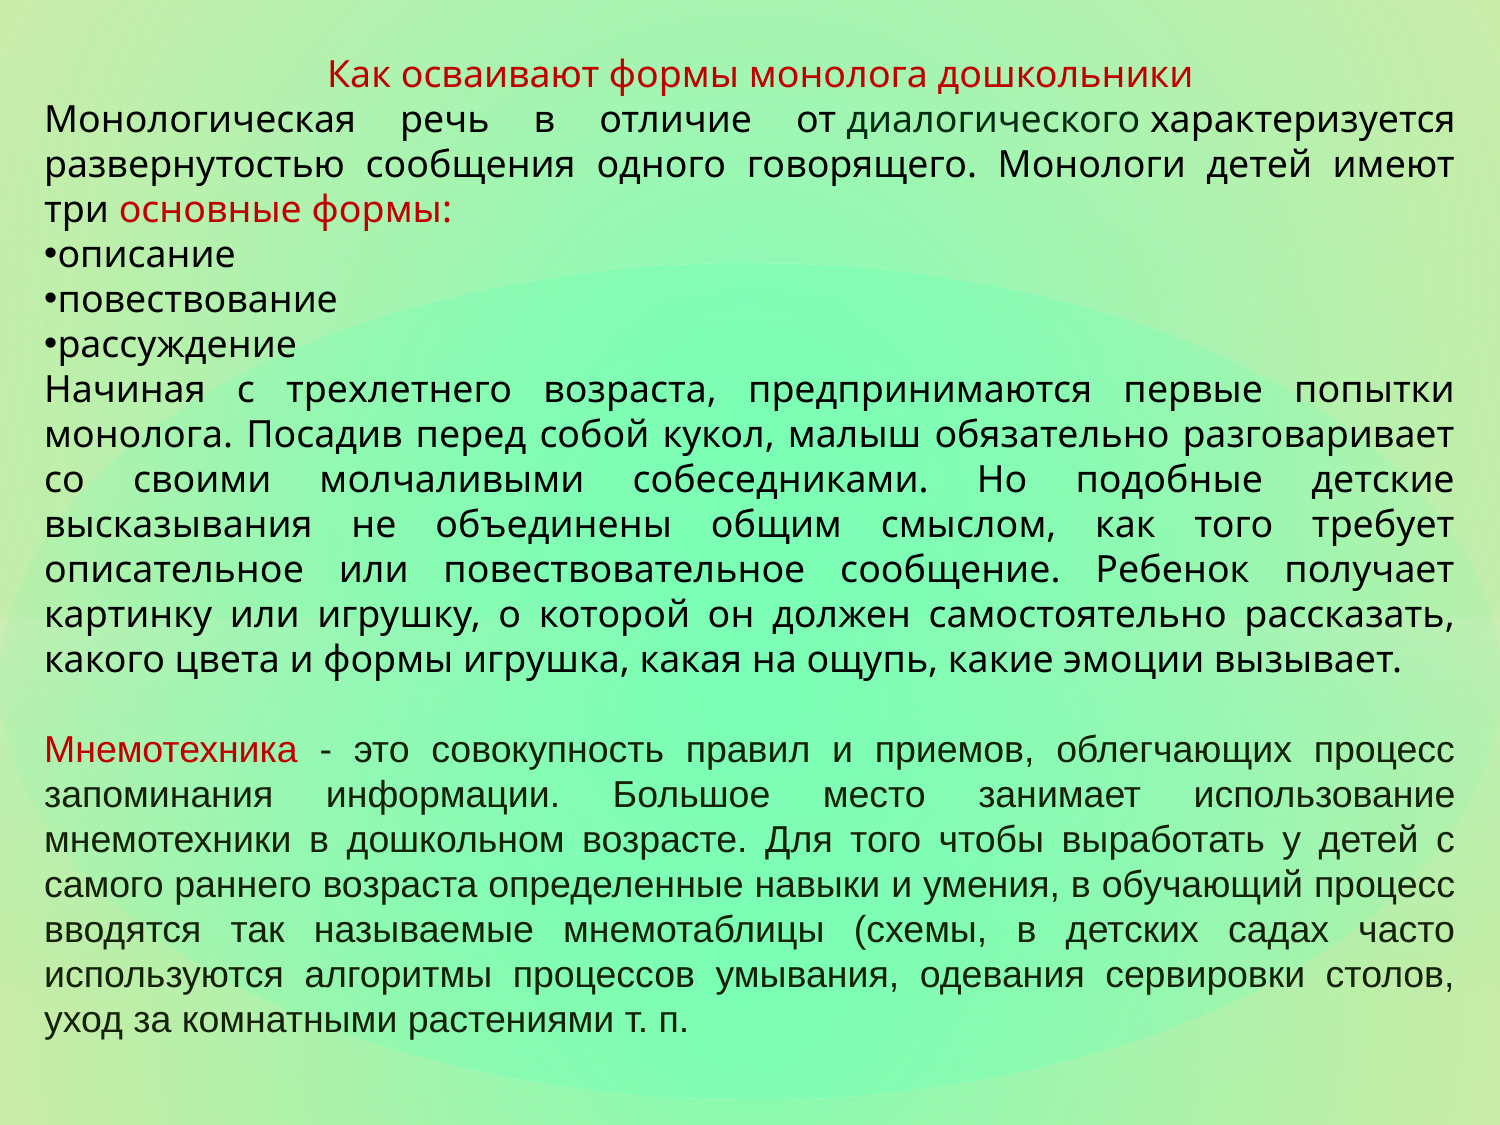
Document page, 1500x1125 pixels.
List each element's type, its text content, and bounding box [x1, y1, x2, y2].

text_box Как осваивают формы монолога дошкольники Монологическая речь в отличие от диалогического характеризуется развернутостью сообщения одного говорящего. Монологи детей имеют три основные формы: описание повествование рассуждение Начиная с трехлетнего возраста, предпринимаются первые попытки монолога. Посадив перед собой кукол, малыш обязательно разговаривает со своими молчаливыми собеседниками. Но подобные детские высказывания не объединены общим смыслом, как того требует описательное или повествовательное сообщение. Ребенок получает картинку или игрушку, о которой он должен самостоятельно рассказать, какого цвета и формы игрушка, какая на ощупь, какие эмоции вызывает. Мнемотехника - это совокупность правил и приемов, облегчающих процесс запоминания информации. Большое место занимает использование мнемотехники в дошкольном возрасте. Для того чтобы выработать у детей с самого раннего возраста определенные навыки и умения, в обучающий процесс вводятся так называемые мнемотаблицы (схемы, в детских садах часто используются алгоритмы процессов умывания, одевания сервировки столов, уход за комнатными растениями т. п. [29, 42, 1471, 1048]
